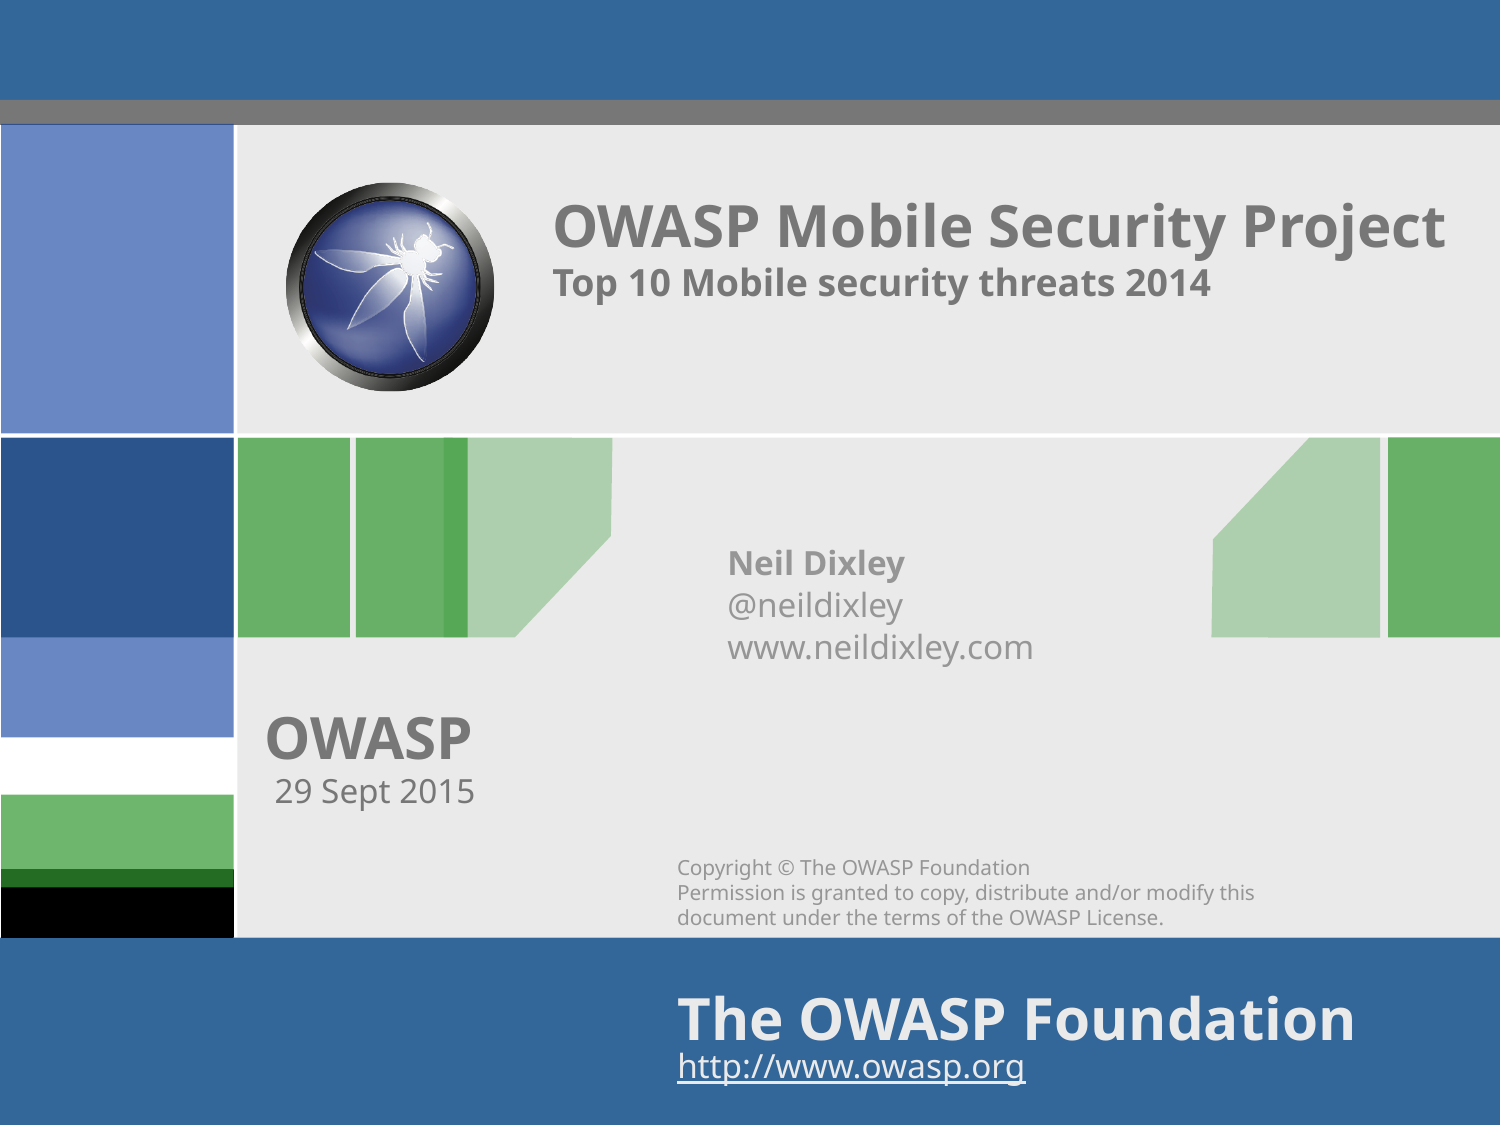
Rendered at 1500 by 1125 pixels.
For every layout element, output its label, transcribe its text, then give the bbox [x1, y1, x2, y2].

text_box 29 Sept 2015 [259, 762, 491, 818]
subtitle Neil Dixley @neildixley www.neildixley.com [712, 534, 1325, 765]
picture [285, 181, 495, 392]
title OWASP Mobile Security Project Top 10 Mobile security threats 2014 [537, 125, 1500, 438]
